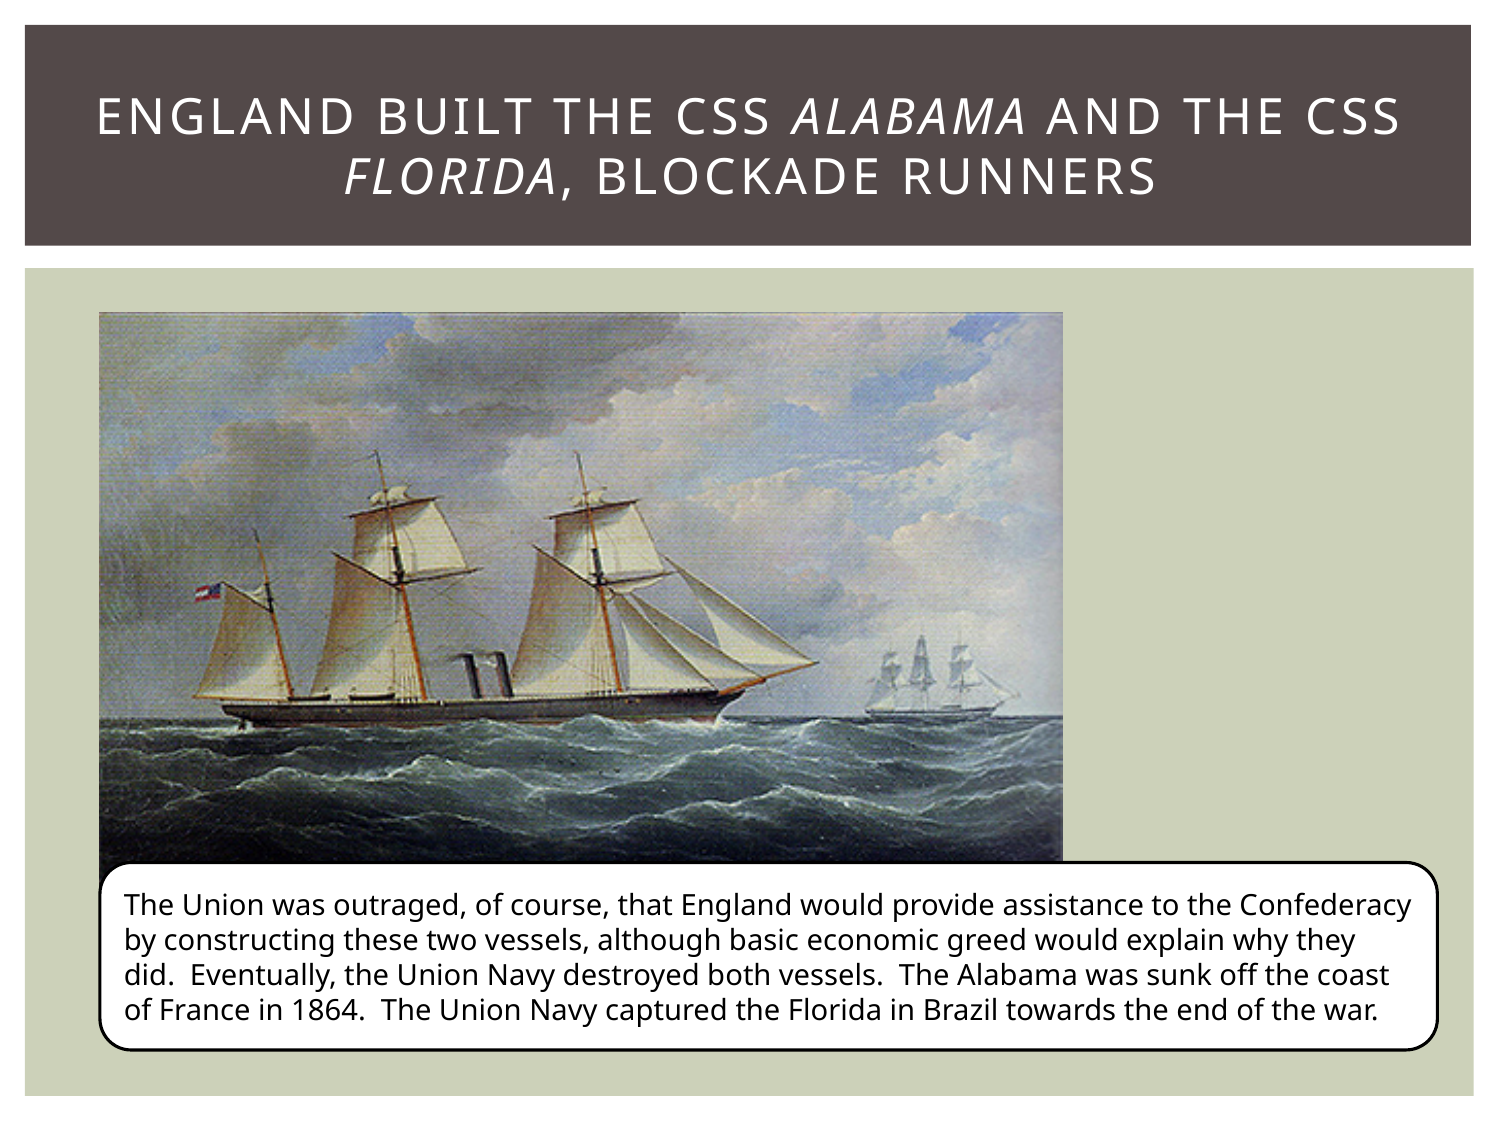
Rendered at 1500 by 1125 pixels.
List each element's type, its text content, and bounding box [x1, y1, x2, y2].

title England built the CSS Alabama and the CSS Florida, blockade runners [62, 58, 1438, 232]
text_box The Union was outraged, of course, that England would provide assistance to the Confederacy by constructing these two vessels, although basic economic greed would explain why they did. Eventually, the Union Navy destroyed both vessels. The Alabama was sunk off the coast of France in 1864. The Union Navy captured the Florida in Brazil towards the end of the war. [98, 860, 1439, 1052]
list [99, 312, 1063, 889]
